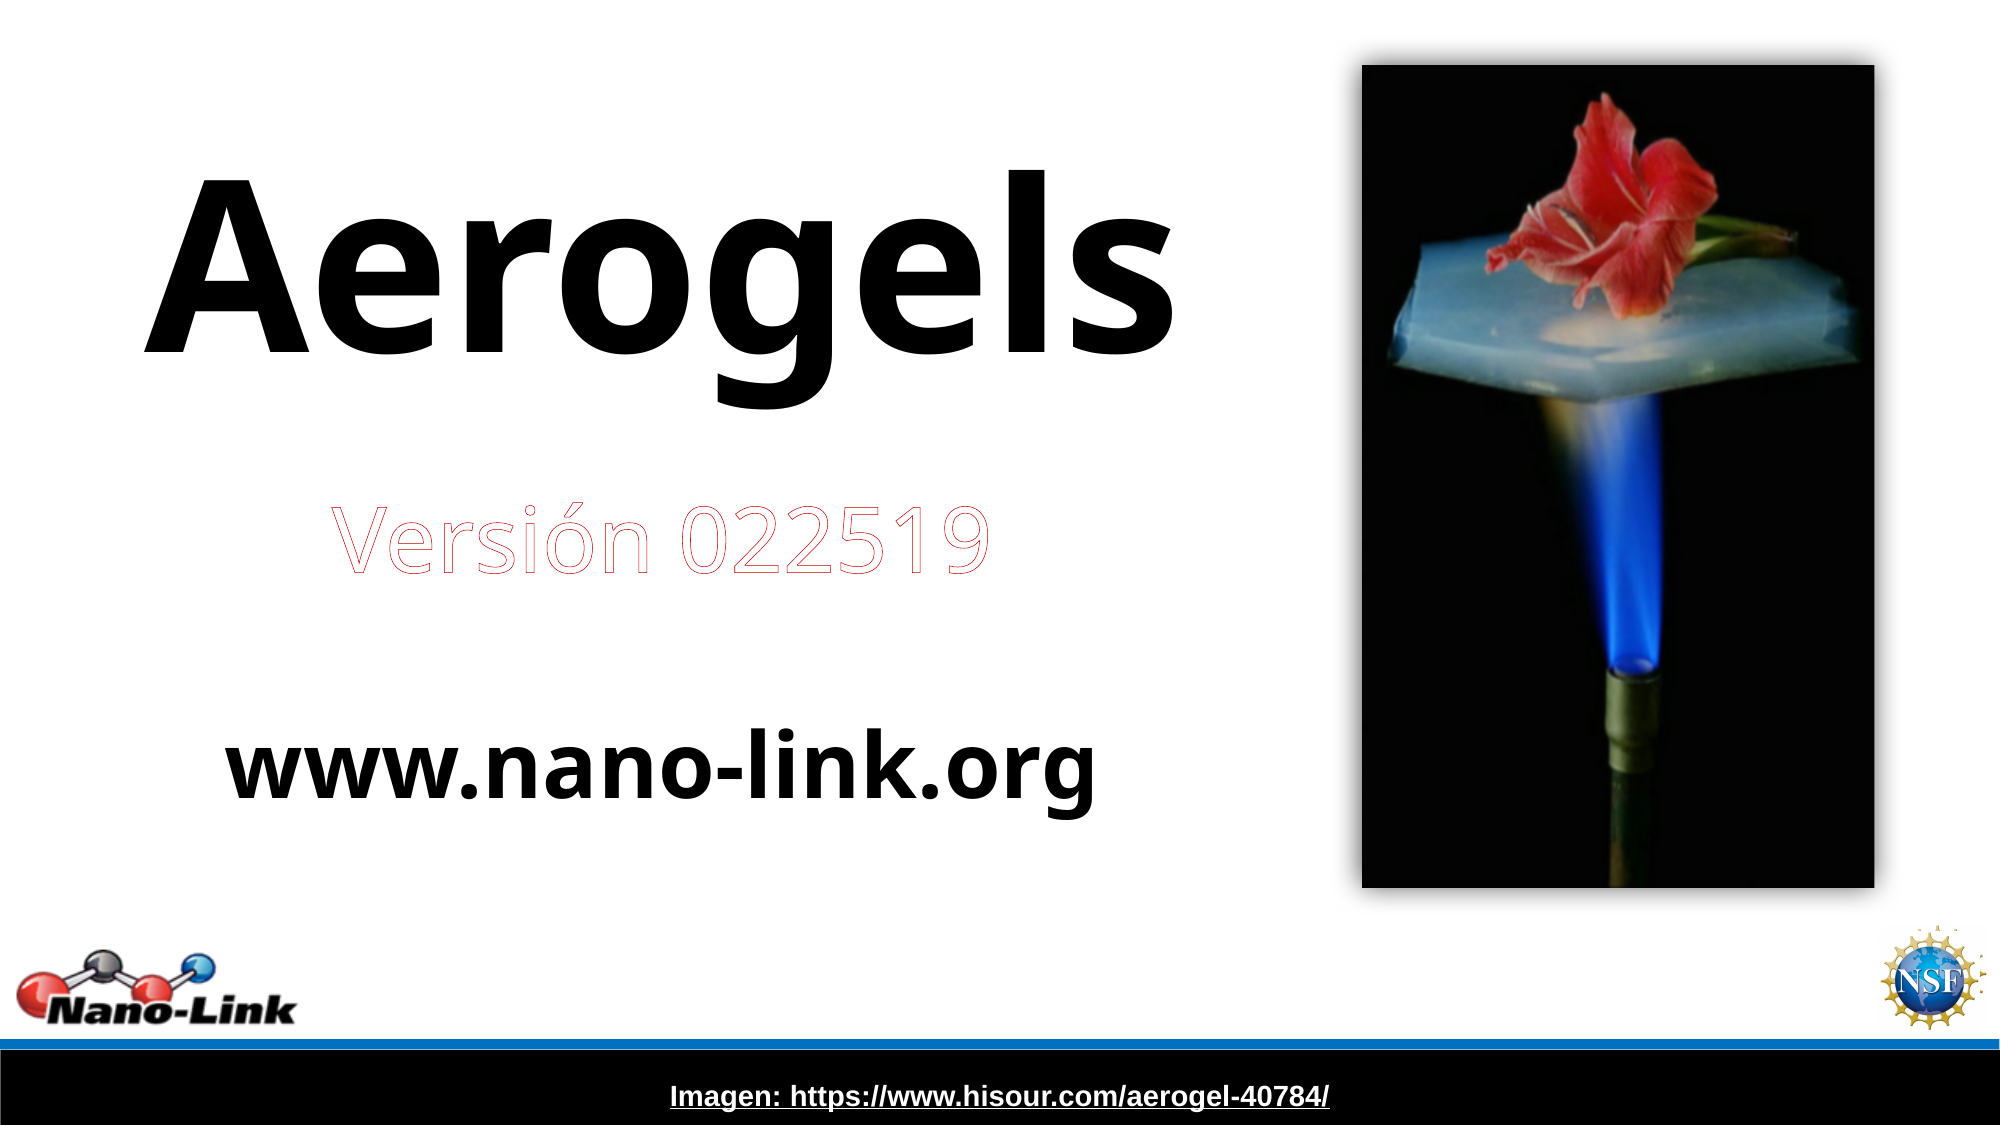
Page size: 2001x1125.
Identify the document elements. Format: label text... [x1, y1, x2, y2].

text_box www.nano-link.org [0, 699, 1325, 825]
picture [1878, 924, 1988, 1032]
text_box Imagen: https://www.hisour.com/aerogel-40784/ [0, 1069, 2000, 1120]
picture [8, 938, 313, 1038]
picture [1361, 65, 1875, 888]
text_box Aerogels [0, 100, 1325, 413]
text_box Versión 022519 [0, 473, 1325, 599]
